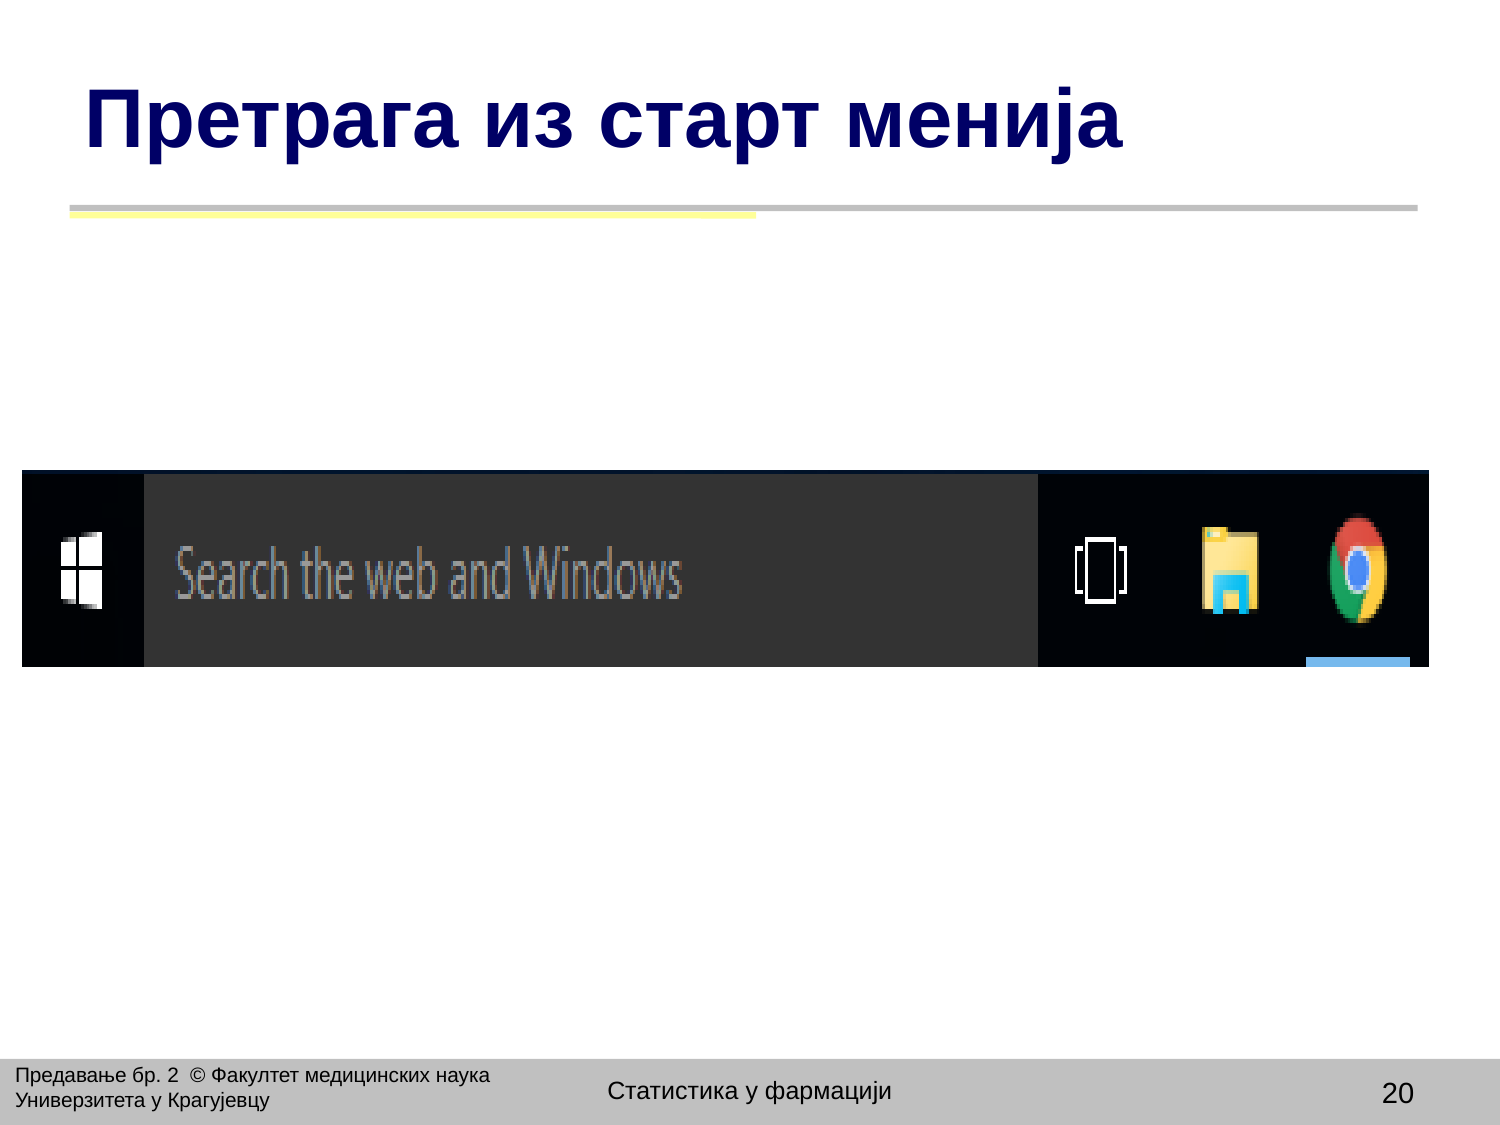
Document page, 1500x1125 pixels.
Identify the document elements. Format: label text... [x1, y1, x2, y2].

picture [22, 470, 1430, 667]
footer Статистика у фармацији [512, 1066, 988, 1125]
slide_number 20 [1079, 1066, 1430, 1125]
title Претрага из старт менија [69, 19, 1426, 208]
slide_number Предавање бр. 2 © Факултет медицинских наука Универзитета у Крагујевцу [0, 1053, 602, 1108]
